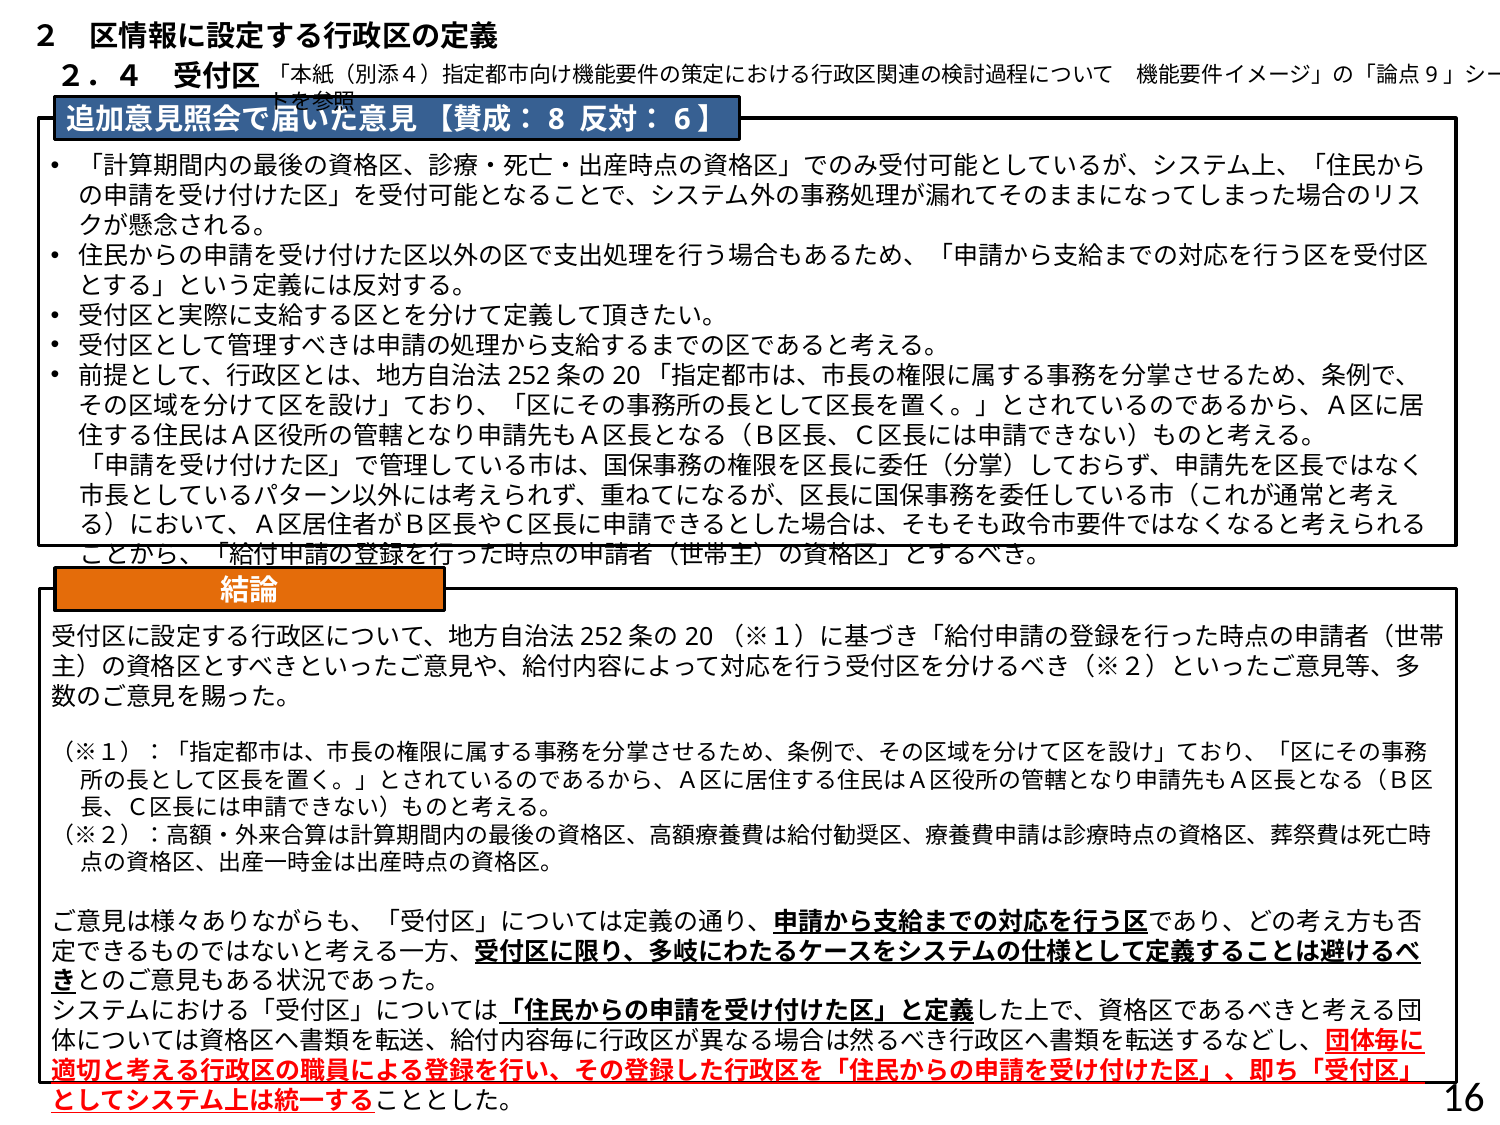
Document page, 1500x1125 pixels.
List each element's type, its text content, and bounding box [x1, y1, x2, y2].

slide_number 15 [1149, 1065, 1500, 1125]
text_box 追加意見照会で届いた意見 【賛成：8 反対：6】 [52, 95, 741, 142]
text_box 受付区に設定する行政区について、地方自治法252条の20（※１）に基づき「給付申請の登録を行った時点の申請者（世帯主）の資格区とすべきといったご意見や、給付内容によって対応を行う受付区を分けるべき（※２）といったご意見等、多数のご意見を賜った。 （※１）：「指定都市は、市長の権限に属する事務を分掌させるため、条例で、その区域を分けて区を設け」ており、「区にその事務所の長として区長を置く。」とされているのであるから、Ａ区に居住する住民はＡ区役所の管轄となり申請先もＡ区長となる（Ｂ区長、Ｃ区長には申請できない）ものと考える。 （※２）：高額・外来合算は計算期間内の最後の資格区、高額療養費は給付勧奨区、療養費申請は診療時点の資格区、葬祭費は死亡時点の資格区、出産一時金は出産時点の資格区。 ご意見は様々ありながらも、「受付区」については定義の通り、申請から支給までの対応を行う区であり、どの考え方も否定できるものではないと考える一方、受付区に限り、多岐にわたるケースをシステムの仕様として定義することは避けるべきとのご意見もある状況であった。 システムにおける「受付区」については「住民からの申請を受け付けた区」と定義した上で、資格区であるべきと考える団体については資格区へ書類を転送、給付内容毎に行政区が異なる場合は然るべき行政区へ書類を転送するなどし、団体毎に適切と考える行政区の職員による登録を行い、その登録した行政区を「住民からの申請を受け付けた区」、即ち「受付区」としてシステム上は統一することとした。 ※「受付区」を登録できる行政区の権限制御については、論点.２４にて議論。 [39, 588, 1457, 1083]
text_box ２ 区情報に設定する行政区の定義 [16, 2, 1440, 49]
text_box 「計算期間内の最後の資格区、診療・死亡・出産時点の資格区」でのみ受付可能としているが、システム上、「住民からの申請を受け付けた区」を受付可能となることで、システム外の事務処理が漏れてそのままになってしまった場合のリスクが懸念される。 住民からの申請を受け付けた区以外の区で支出処理を行う場合もあるため、「申請から支給までの対応を行う区を受付区とする」という定義には反対する。 受付区と実際に支給する区とを分けて定義して頂きたい。 受付区として管理すべきは申請の処理から支給するまでの区であると考える。 前提として、行政区とは、地方自治法252条の20「指定都市は、市長の権限に属する事務を分掌させるため、条例で、その区域を分けて区を設け」ており、「区にその事務所の長として区長を置く。」とされているのであるから、Ａ区に居住する住民はＡ区役所の管轄となり申請先もＡ区長となる（Ｂ区長、Ｃ区長には申請できない）ものと考える。 「申請を受け付けた区」で管理している市は、国保事務の権限を区長に委任（分掌）しておらず、申請先を区長ではなく市長としているパターン以外には考えられず、重ねてになるが、区長に国保事務を委任している市（これが通常と考える）において、Ａ区居住者がＢ区長やＣ区長に申請できるとした場合は、そもそも政令市要件ではなくなると考えられることから、「給付申請の登録を行った時点の申請者（世帯主）の資格区」とするべき。 [38, 117, 1457, 546]
text_box 「本紙（別添４）指定都市向け機能要件の策定における行政区関連の検討過程について 機能要件イメージ」の「論点9」シートを参照 [253, 46, 1500, 92]
text_box ２．４ 受付区 [41, 42, 1464, 89]
text_box 結論 [53, 565, 447, 613]
